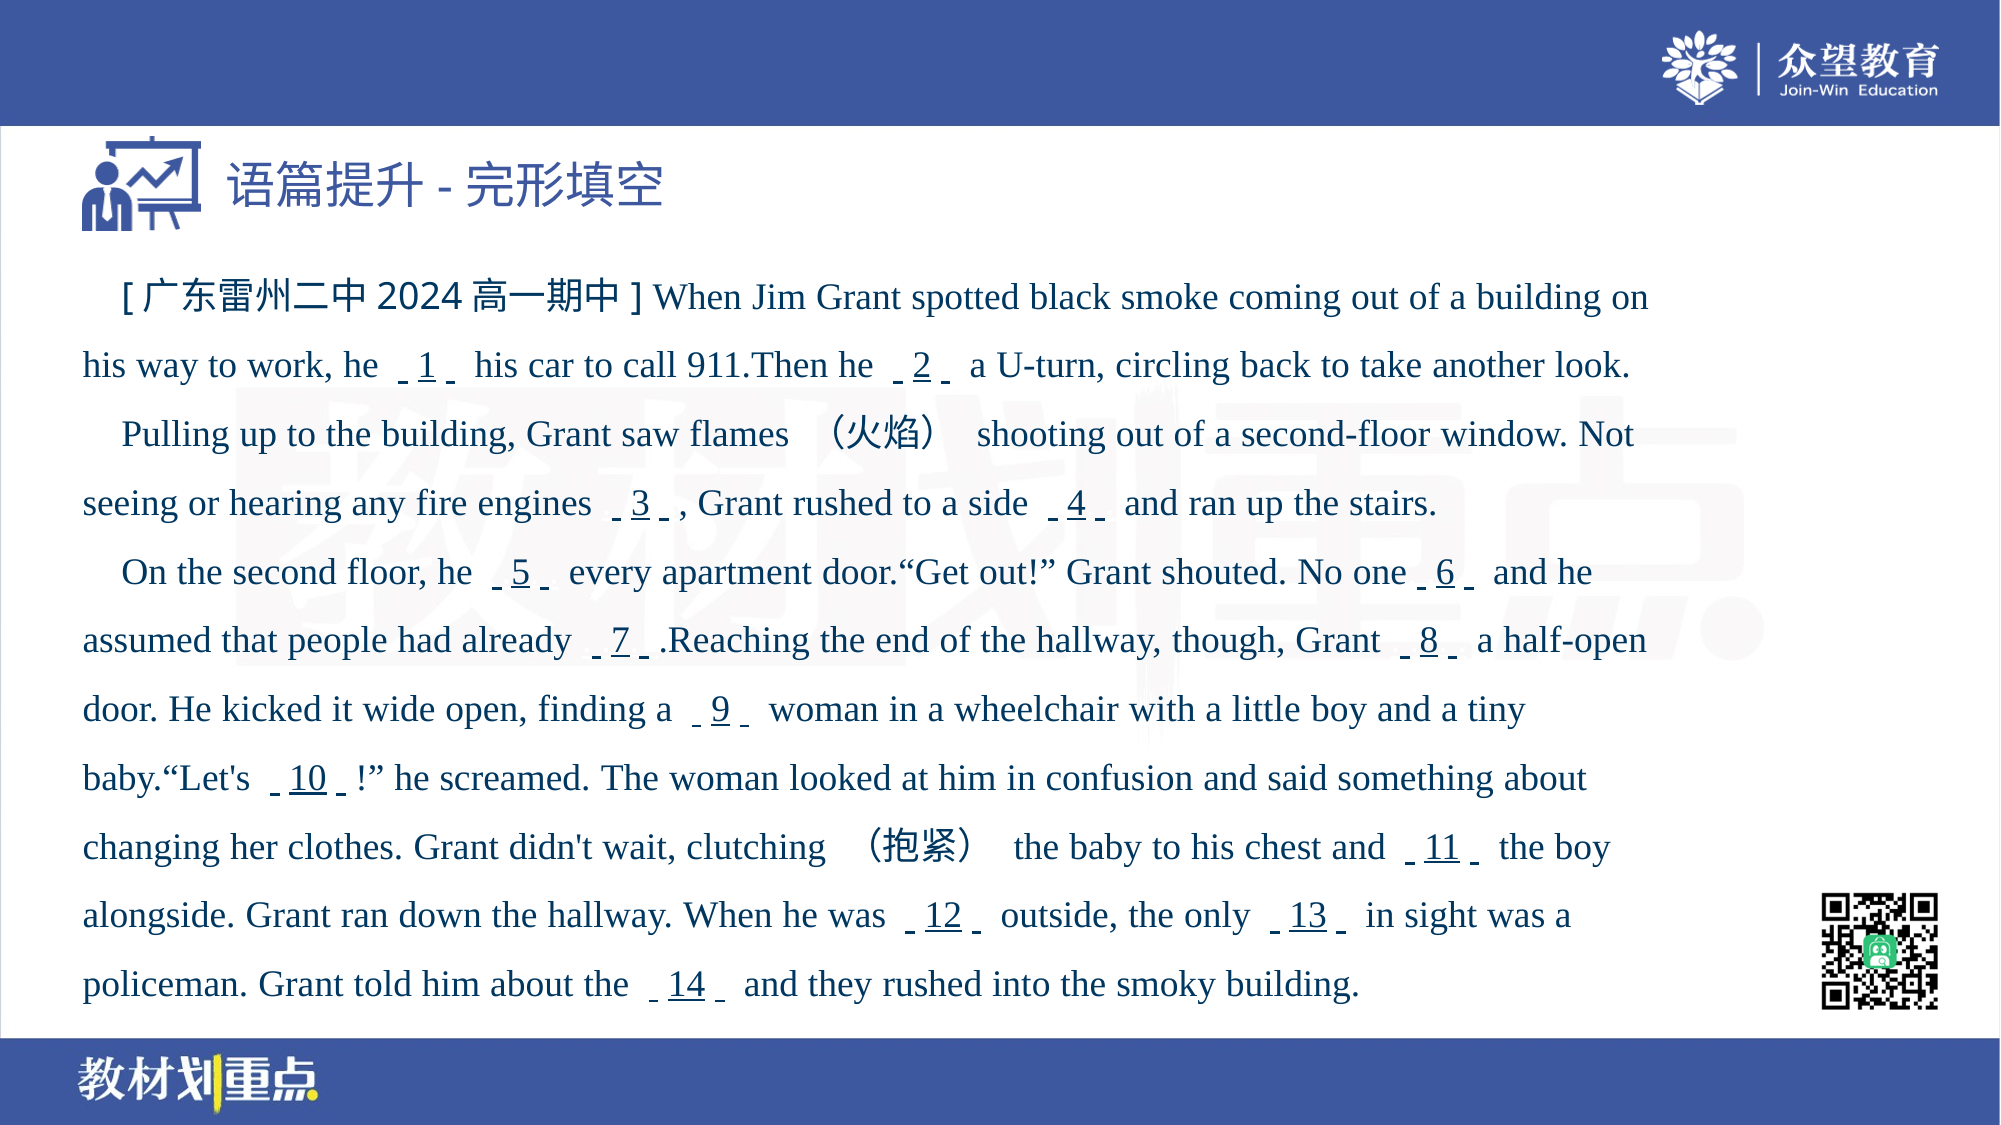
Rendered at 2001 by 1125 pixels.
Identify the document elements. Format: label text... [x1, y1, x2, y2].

text_box [广东雷州二中2024高一期中] When Jim Grant spotted black smoke coming out of a building on his way to work, he . .1. . his car to call 911.Then he . .2. . a U-turn, circling back to take another look. Pulling up to the building, Grant saw flames （火焰） shooting out of a second-floor window. Not seeing or hearing any fire engines . .3. ., Grant rushed to a side . .4. . and ran up the stairs. On the second floor, he . .5. . every apartment door.“Get out!” Grant shouted. No one. .6. . and he assumed that people had already . .7. ..Reaching the end of the hallway, though, Grant . .8. . a half-open door. He kicked it wide open, finding a . .9. . woman in a wheelchair with a little boy and a tiny baby.“Let's . .10. .!” he screamed. The woman looked at him in confusion and said something about changing her clothes. Grant didn't wait, clutching （抱紧） the baby to his chest and . .11. . the boy alongside. Grant ran down the hallway. When he was . .12. . outside, the only . .13. . in sight was a policeman. Grant told him about the . .14. . and they rushed into the smoky building. [82, 247, 1817, 1005]
picture [0, 0, 2000, 1125]
